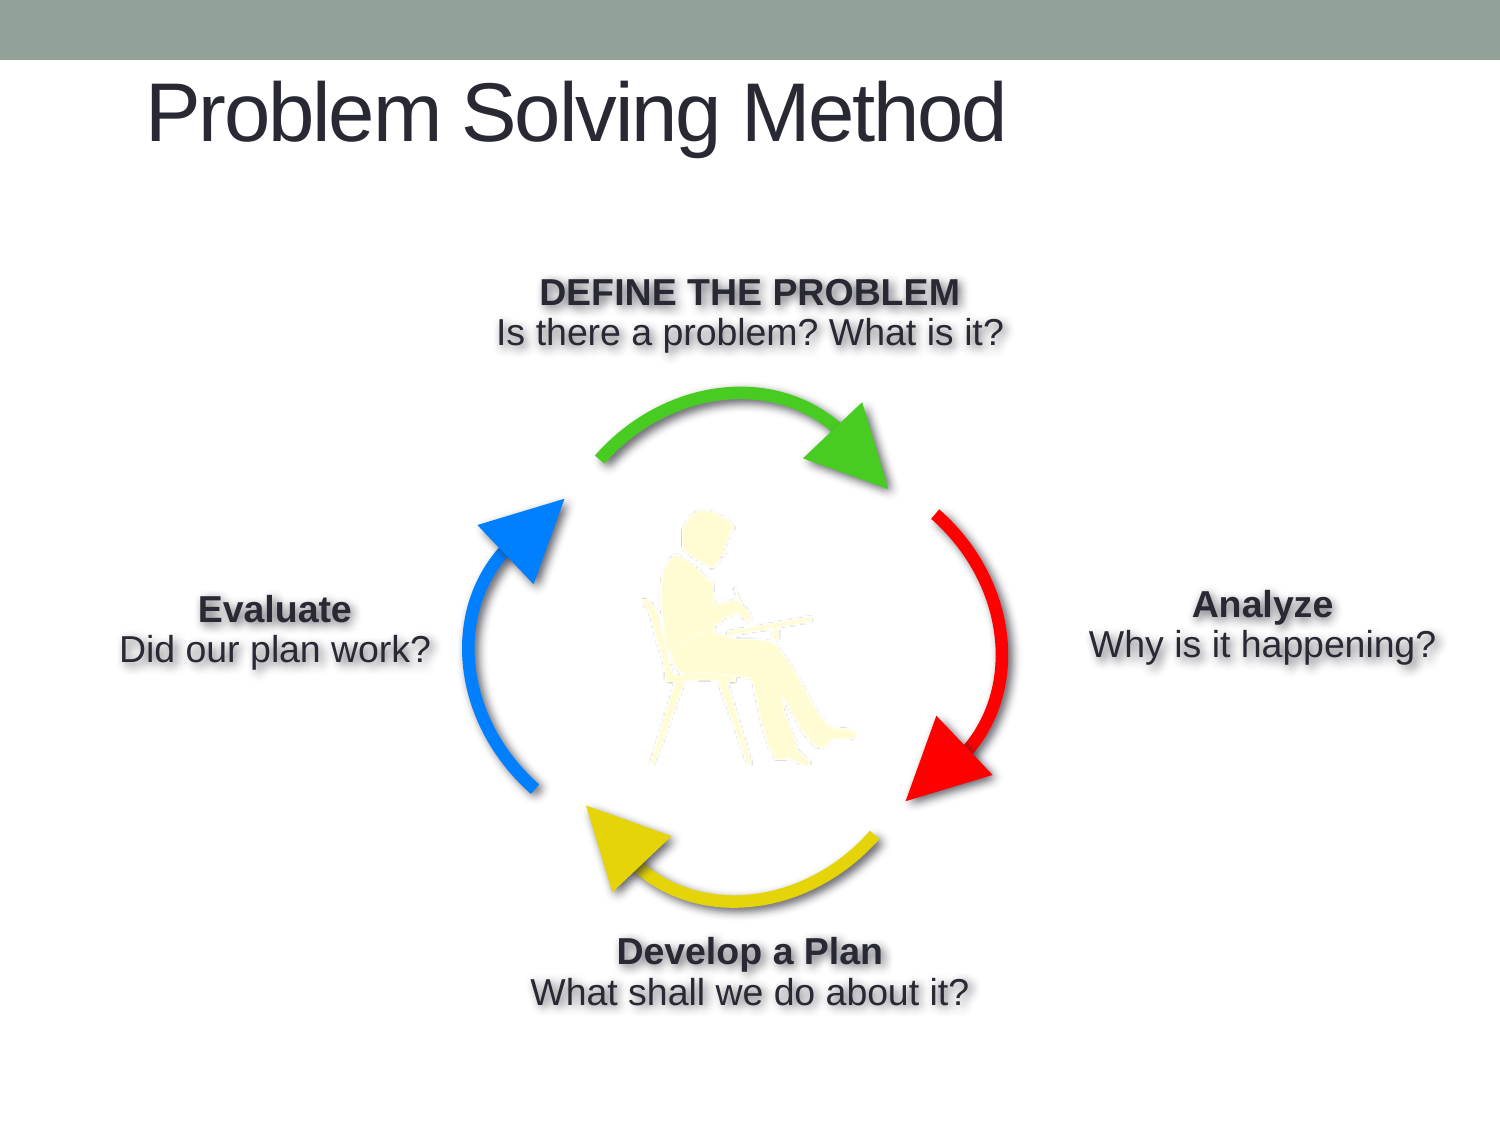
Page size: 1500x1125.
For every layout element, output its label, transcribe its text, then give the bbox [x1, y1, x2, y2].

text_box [866, 549, 1500, 813]
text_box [343, 265, 1157, 545]
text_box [487, 749, 1013, 1023]
title Problem Solving Method [130, 50, 1369, 180]
picture [642, 509, 858, 766]
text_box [87, 487, 621, 751]
